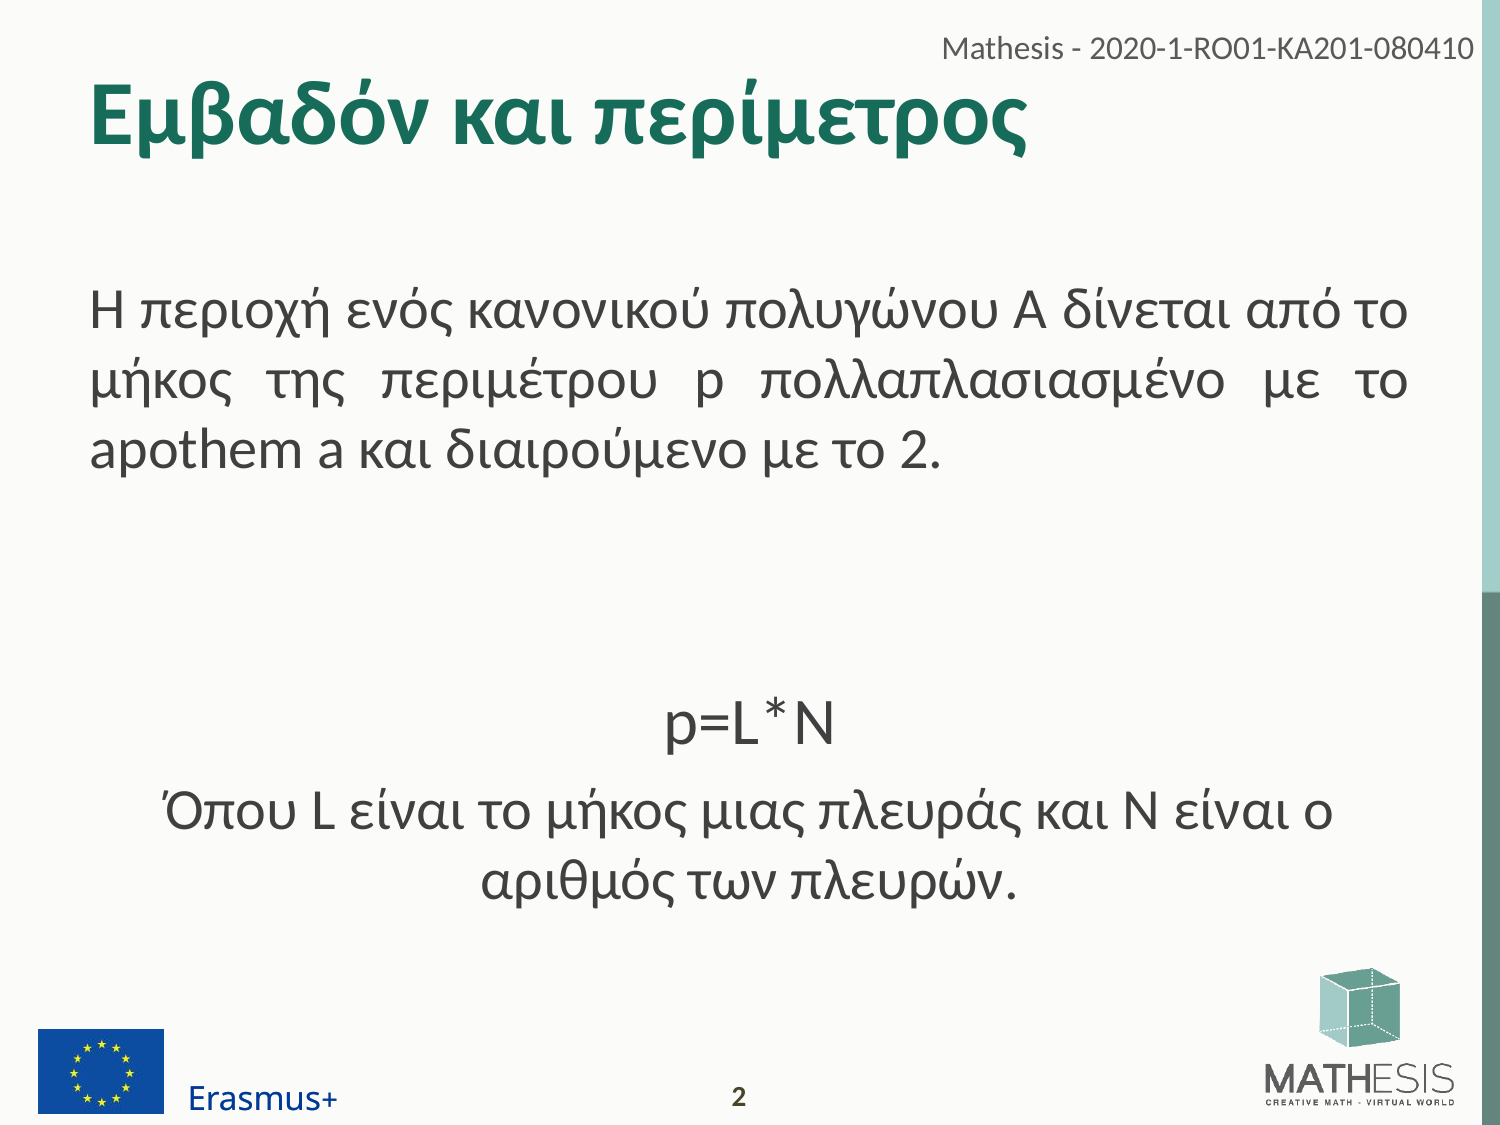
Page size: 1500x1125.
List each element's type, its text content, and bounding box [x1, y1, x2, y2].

picture [38, 1029, 164, 1114]
title Εμβαδόν και περίμετρος [75, 45, 1425, 233]
